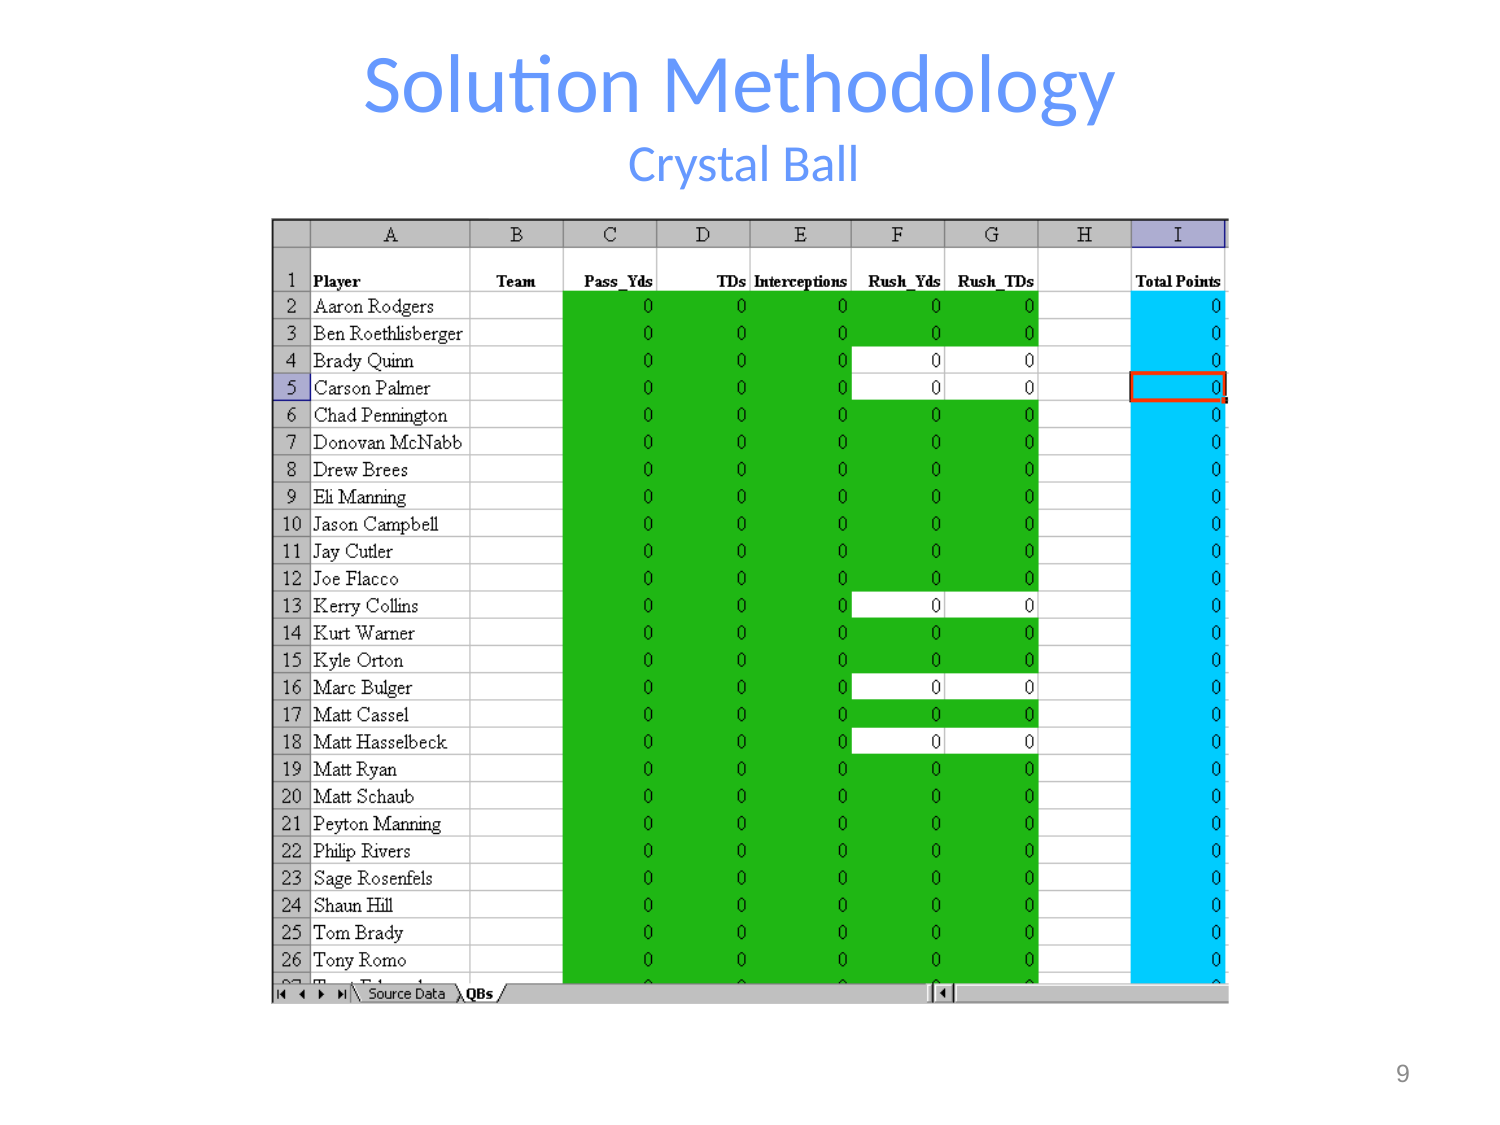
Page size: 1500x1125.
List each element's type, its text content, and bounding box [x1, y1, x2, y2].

title Solution Methodology Crystal Ball [74, 16, 1426, 205]
picture [271, 218, 1229, 1004]
text_box 9 [1074, 1042, 1425, 1103]
